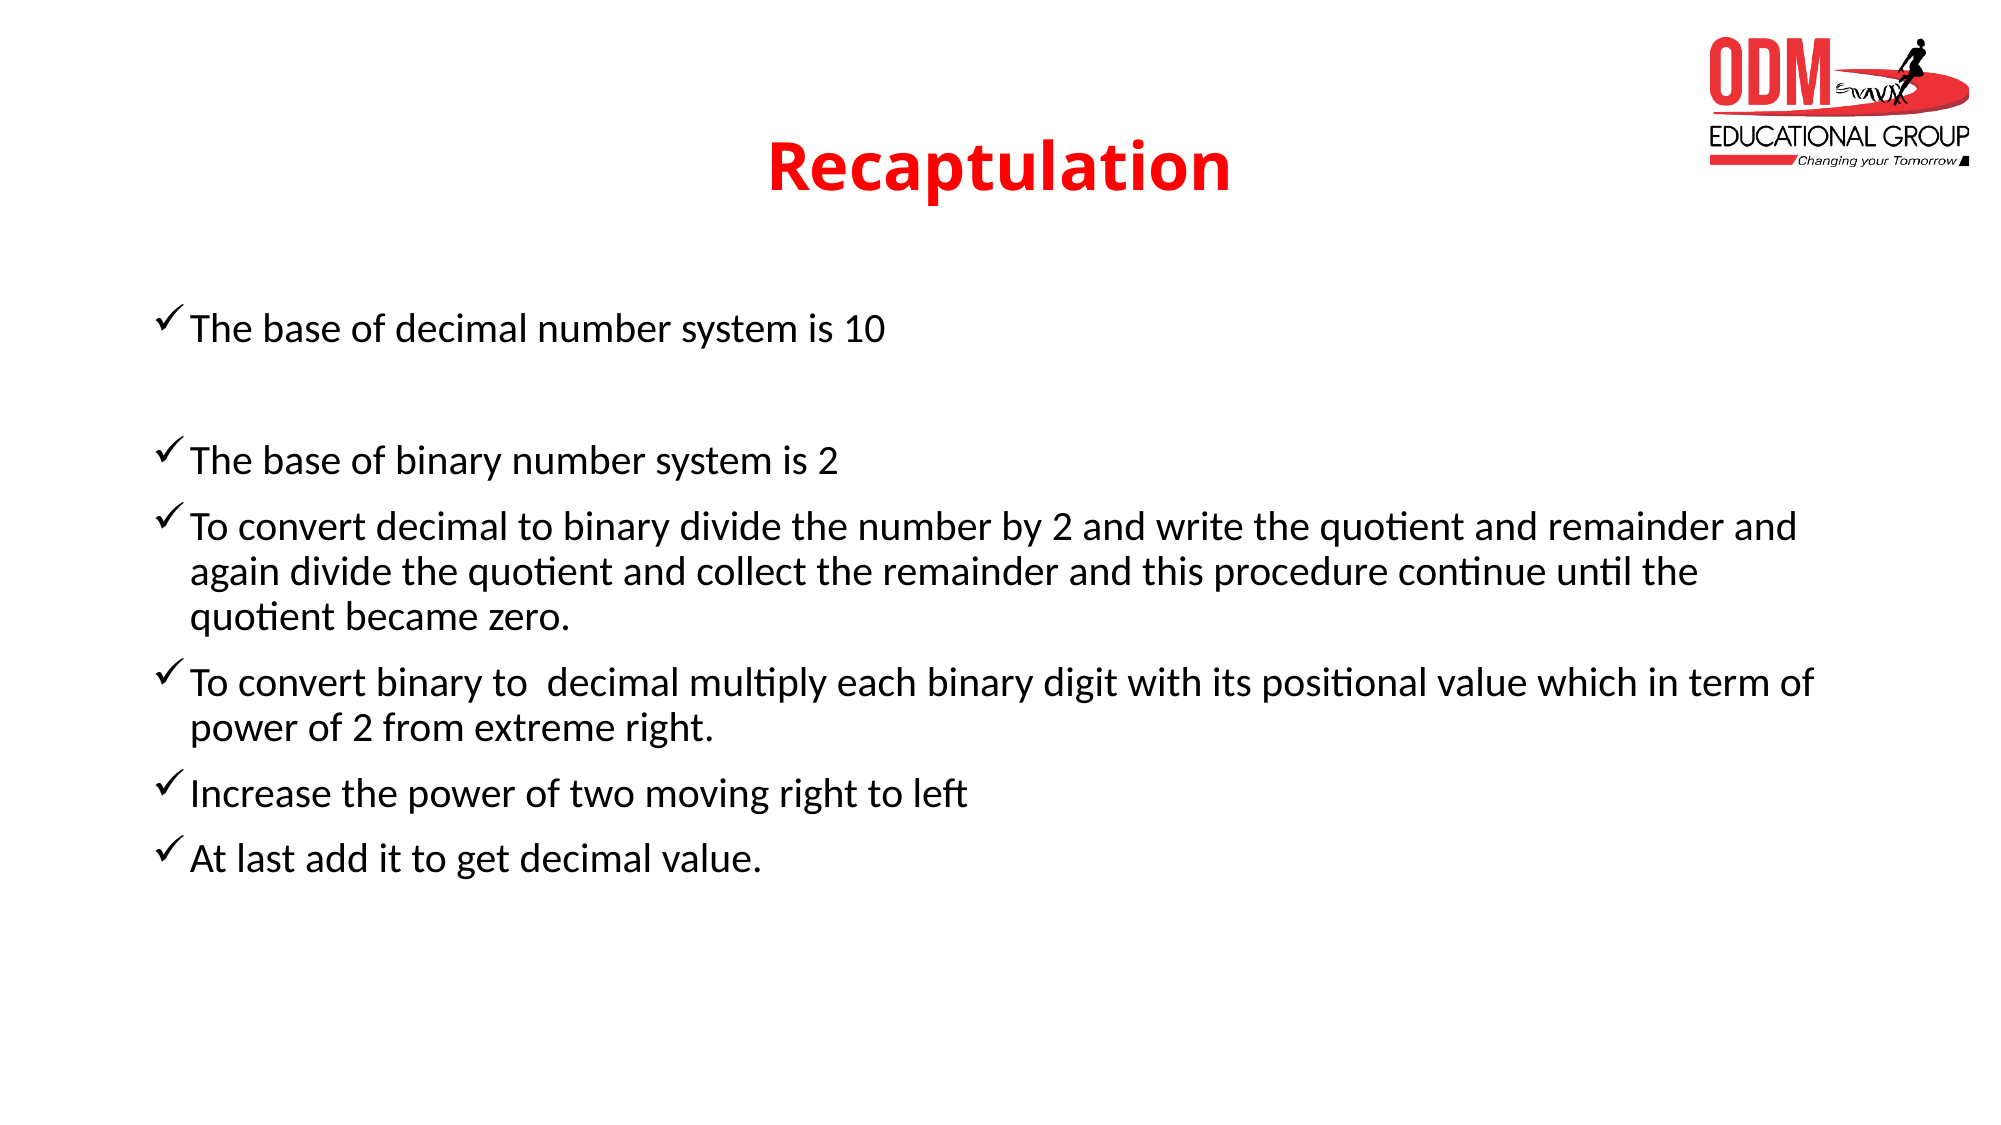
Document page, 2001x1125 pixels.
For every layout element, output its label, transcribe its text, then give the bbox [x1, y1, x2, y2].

text_box [1710, 37, 1970, 167]
title Recaptulation [137, 59, 1863, 278]
list The base of decimal number system is 10 The base of binary number system is 2 To convert decimal to binary divide the number by 2 and write the quotient and remainder and again divide the quotient and collect the remainder and this procedure continue until the quotient became zero. To convert binary to decimal multiply each binary digit with its positional value which in term of power of 2 from extreme right. Increase the power of two moving right to left At last add it to get decimal value. [137, 299, 1863, 1014]
